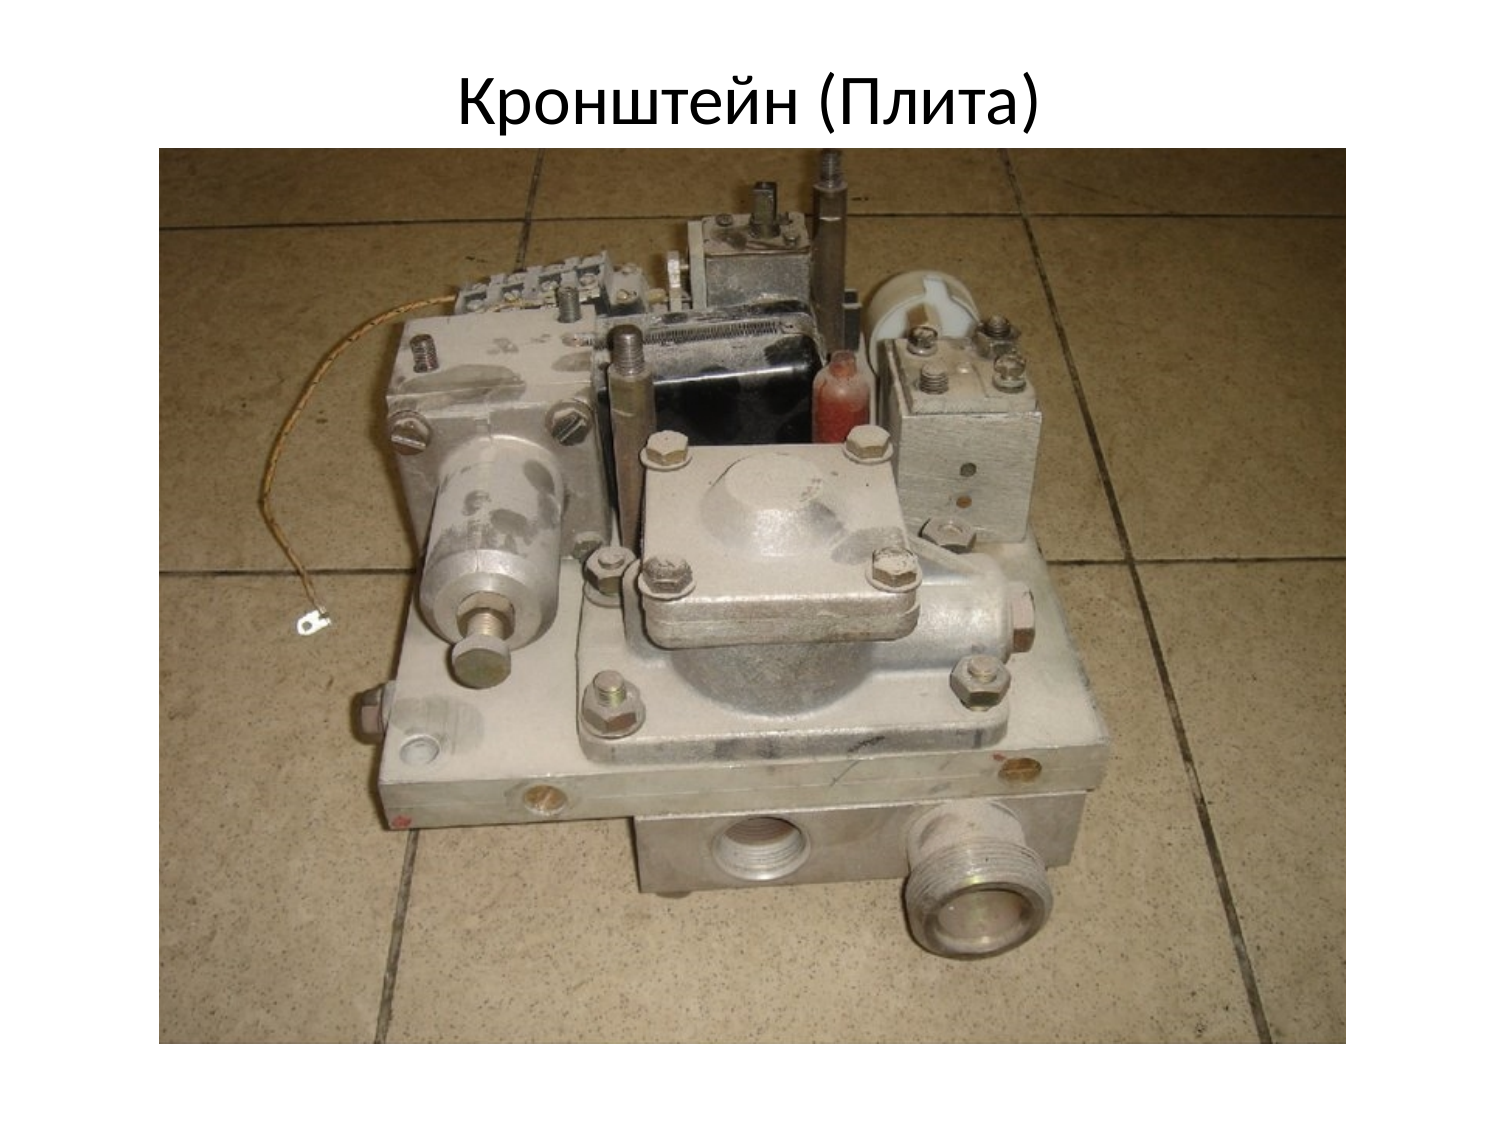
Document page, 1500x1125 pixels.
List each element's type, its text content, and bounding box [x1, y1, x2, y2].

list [159, 148, 1346, 1044]
title Кронштейн (Плита) [75, 45, 1425, 233]
